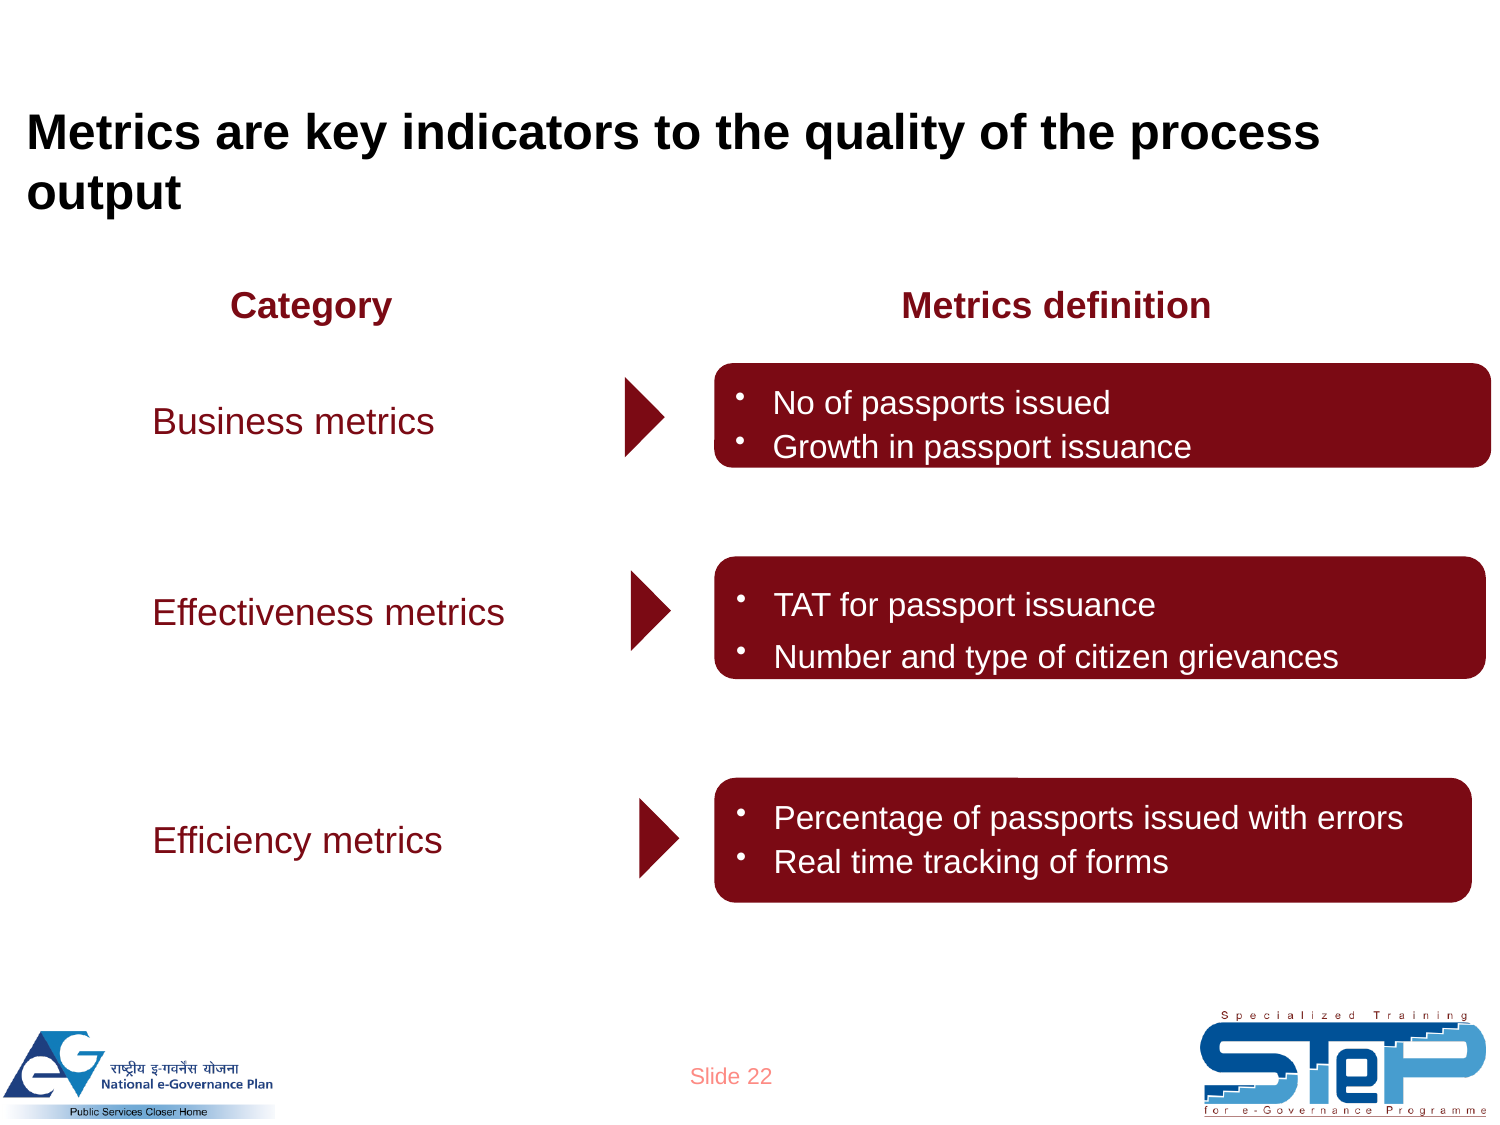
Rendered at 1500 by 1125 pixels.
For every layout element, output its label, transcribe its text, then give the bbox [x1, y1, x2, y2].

picture [1200, 1011, 1486, 1117]
text_box Business metrics [137, 370, 578, 468]
text_box Category [215, 273, 408, 334]
text_box Metrics definition [886, 273, 1227, 334]
text_box [625, 379, 664, 455]
picture [2, 1031, 275, 1119]
text_box Effectiveness metrics [137, 561, 578, 660]
text_box [632, 572, 670, 649]
text_box [640, 800, 678, 876]
text_box Efficiency metrics [137, 786, 591, 890]
text_box No of passports issued Growth in passport issuance [715, 364, 1491, 467]
text_box TAT for passport issuance Number and type of citizen grievances [715, 557, 1485, 679]
text_box Percentage of passports issued with errors Real time tracking of forms [715, 778, 1471, 902]
title Metrics are key indicators to the quality of the process output [26, 99, 1472, 224]
